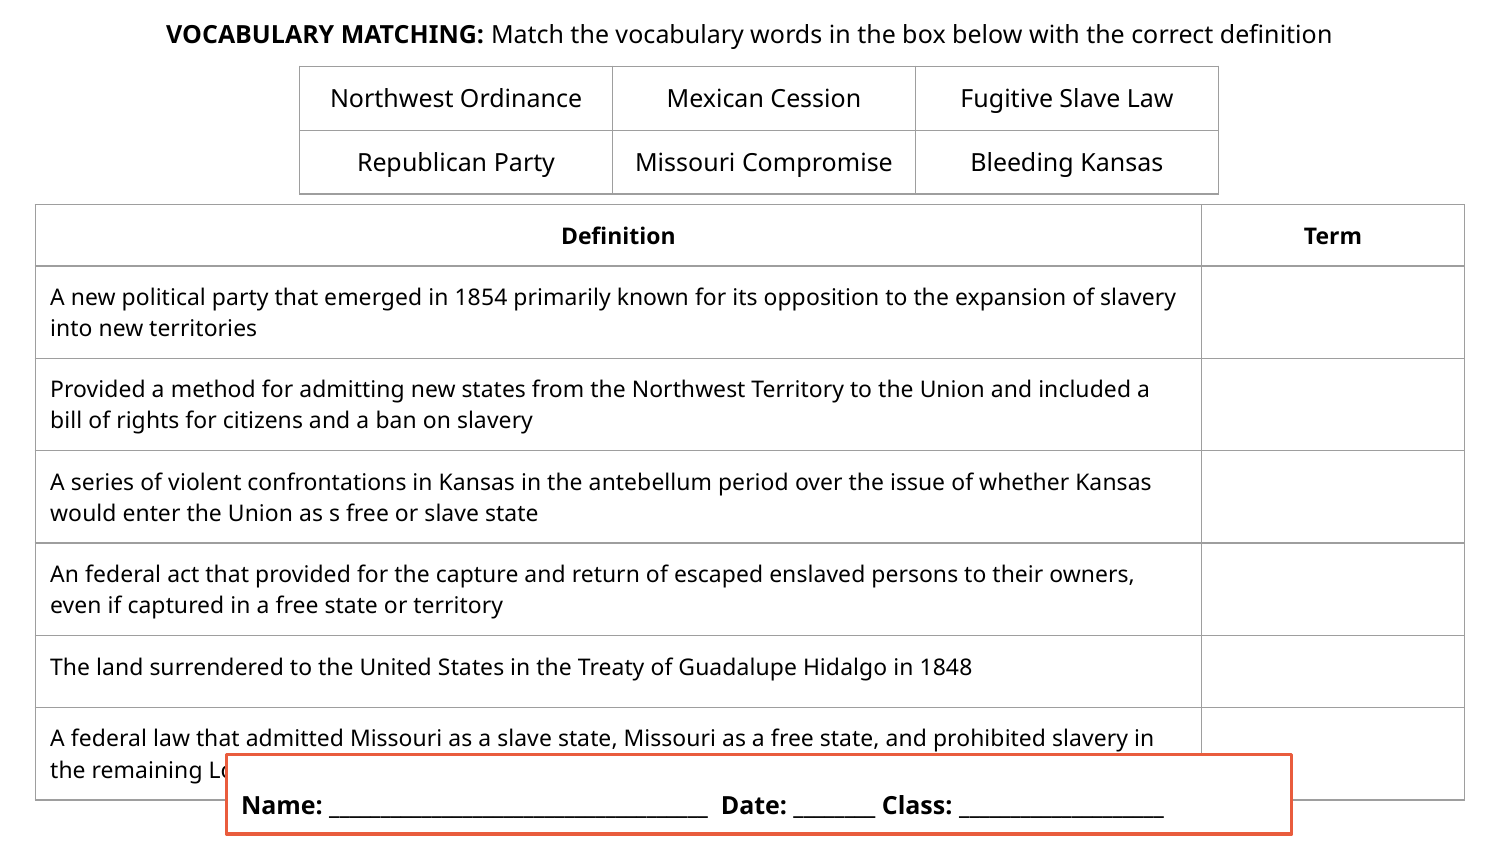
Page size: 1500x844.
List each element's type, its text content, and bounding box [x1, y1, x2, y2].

table_cell Bleeding Kansas [916, 131, 1218, 193]
table_cell A federal law that admitted Missouri as a slave state, Missouri as a free state, and prohibited slavery in the remaining Louisiana Purchase territories north of the 36°30′ parallel [36, 708, 1201, 799]
table_cell Republican Party [300, 131, 612, 193]
table_header Definition [36, 205, 1201, 265]
table_cell A series of violent confrontations in Kansas in the antebellum period over the issue of whether Kansas would enter the Union as s free or slave state [36, 451, 1201, 542]
table_cell [1202, 267, 1464, 358]
table_header Northwest Ordinance [300, 67, 612, 130]
list VOCABULARY MATCHING: Match the vocabulary words in the box below with the correct definition [128, 16, 1372, 99]
table_cell [1202, 708, 1464, 799]
table_header Term [1202, 205, 1464, 265]
text_box Name: _____________________________________ Date: ________ Class: ____________________ [226, 754, 1292, 834]
table_cell The land surrendered to the United States in the Treaty of Guadalupe Hidalgo in 1848 [36, 636, 1201, 707]
table_cell A new political party that emerged in 1854 primarily known for its opposition to the expansion of slavery into new territories [36, 267, 1201, 358]
table_cell Provided a method for admitting new states from the Northwest Territory to the Union and included a bill of rights for citizens and a ban on slavery [36, 359, 1201, 450]
table_cell Missouri Compromise [613, 131, 915, 193]
table_cell [1202, 359, 1464, 450]
table_cell [1202, 636, 1464, 707]
table_cell An federal act that provided for the capture and return of escaped enslaved persons to their owners, even if captured in a free state or territory [36, 544, 1201, 635]
table_cell [1202, 544, 1464, 635]
table_header Fugitive Slave Law [916, 67, 1218, 130]
table_header Mexican Cession [613, 67, 915, 130]
table_cell [1202, 451, 1464, 542]
